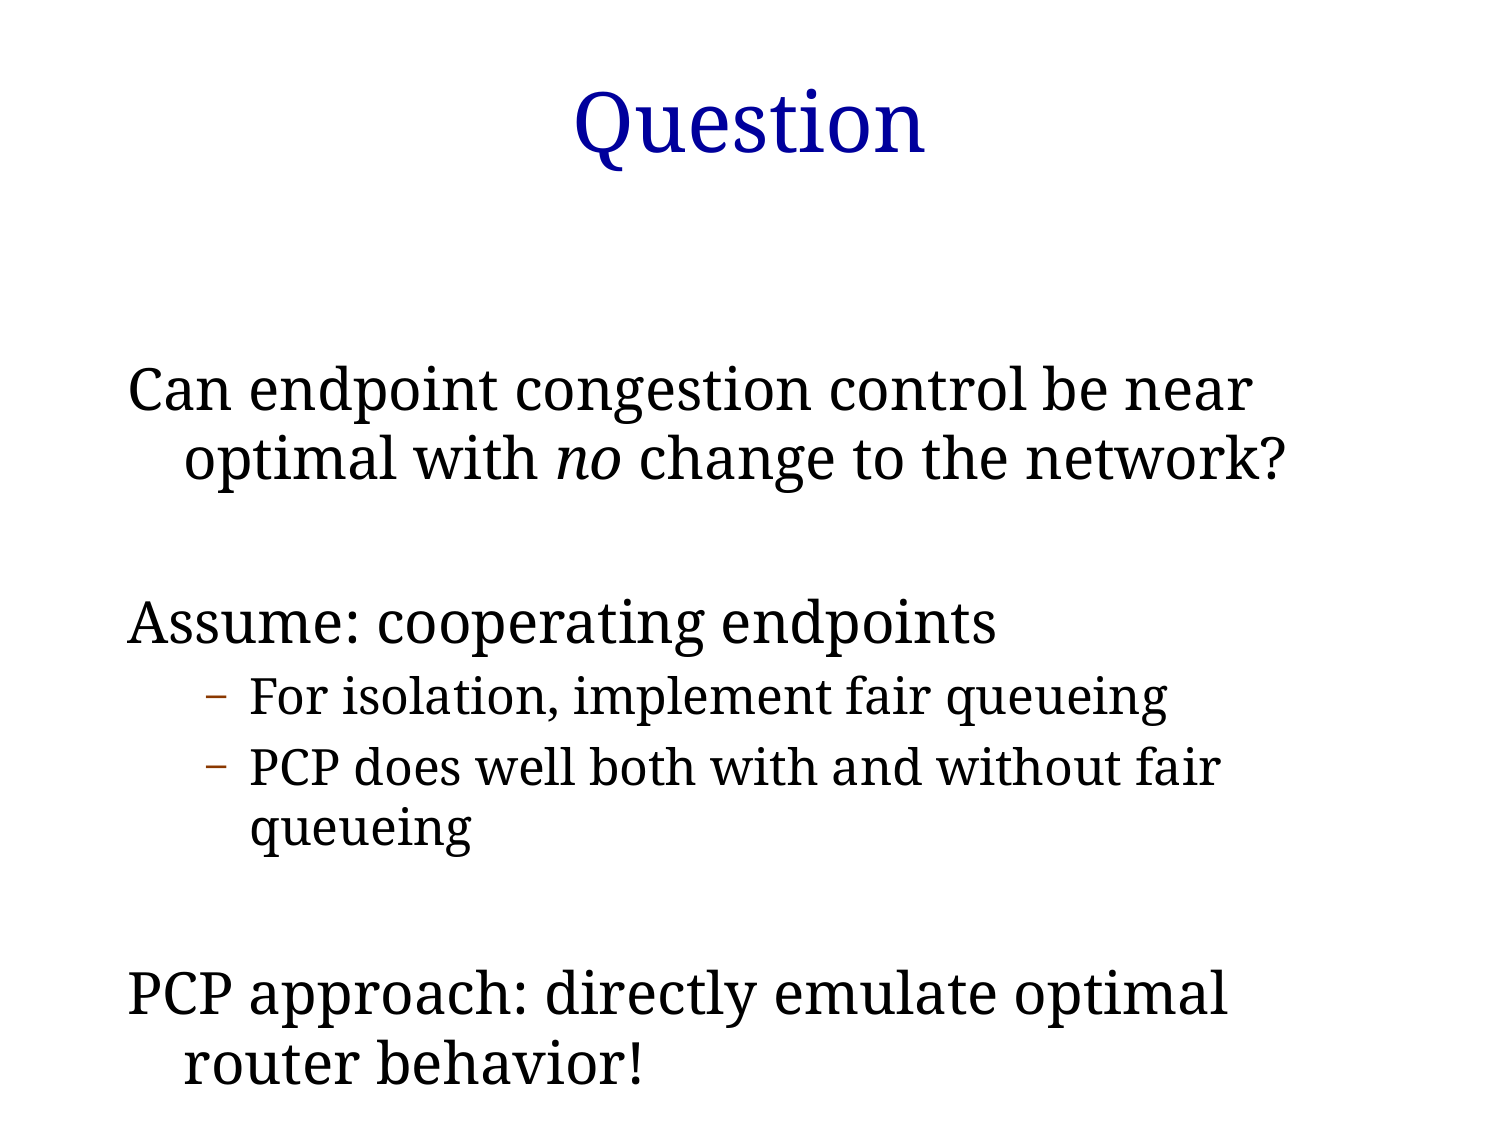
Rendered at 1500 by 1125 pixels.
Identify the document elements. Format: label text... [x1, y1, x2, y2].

list Can endpoint congestion control be near optimal with no change to the network? Assume: cooperating endpoints For isolation, implement fair queueing PCP does well both with and without fair queueing PCP approach: directly emulate optimal router behavior! [112, 262, 1426, 1001]
title Question [74, 47, 1426, 191]
